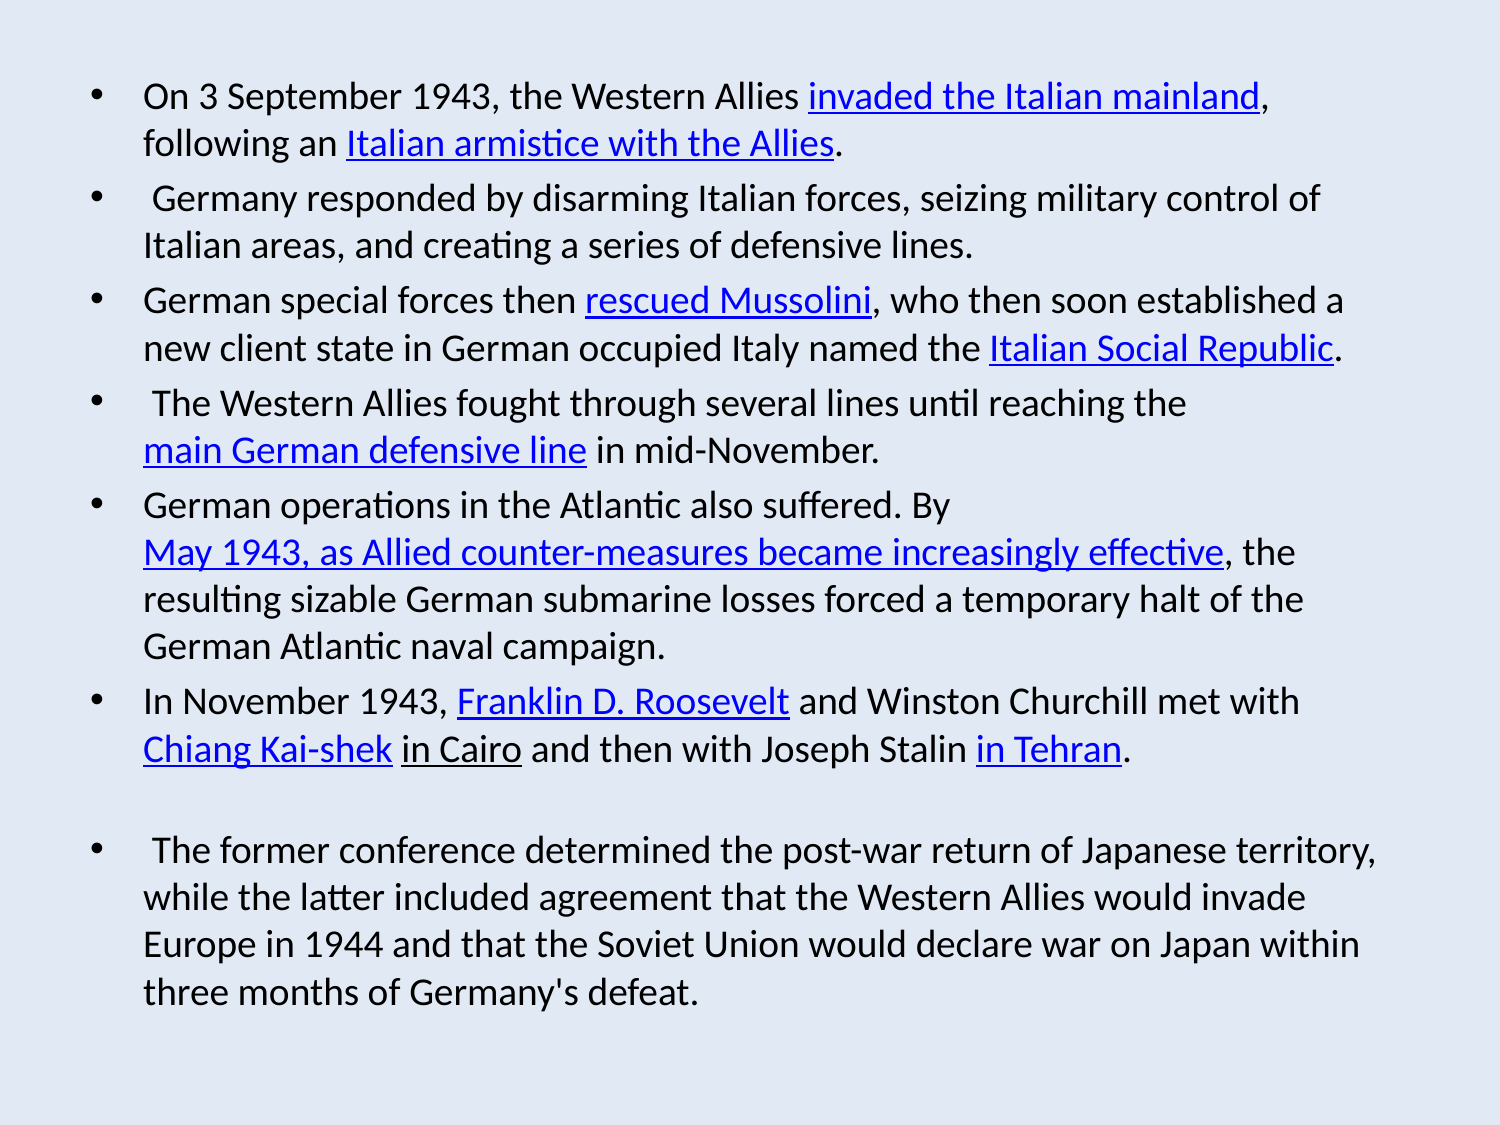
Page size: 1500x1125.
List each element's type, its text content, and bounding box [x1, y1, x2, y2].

list On 3 September 1943, the Western Allies invaded the Italian mainland, following an Italian armistice with the Allies. Germany responded by disarming Italian forces, seizing military control of Italian areas, and creating a series of defensive lines. German special forces then rescued Mussolini, who then soon established a new client state in German occupied Italy named the Italian Social Republic. The Western Allies fought through several lines until reaching the main German defensive line in mid-November. German operations in the Atlantic also suffered. By May 1943, as Allied counter-measures became increasingly effective, the resulting sizable German submarine losses forced a temporary halt of the German Atlantic naval campaign. In November 1943, Franklin D. Roosevelt and Winston Churchill met with Chiang Kai-shek in Cairo and then with Joseph Stalin in Tehran. The former conference determined the post-war return of Japanese territory, while the latter included agreement that the Western Allies would invade Europe in 1944 and that the Soviet Union would declare war on Japan within three months of Germany's defeat. [75, 62, 1425, 1050]
